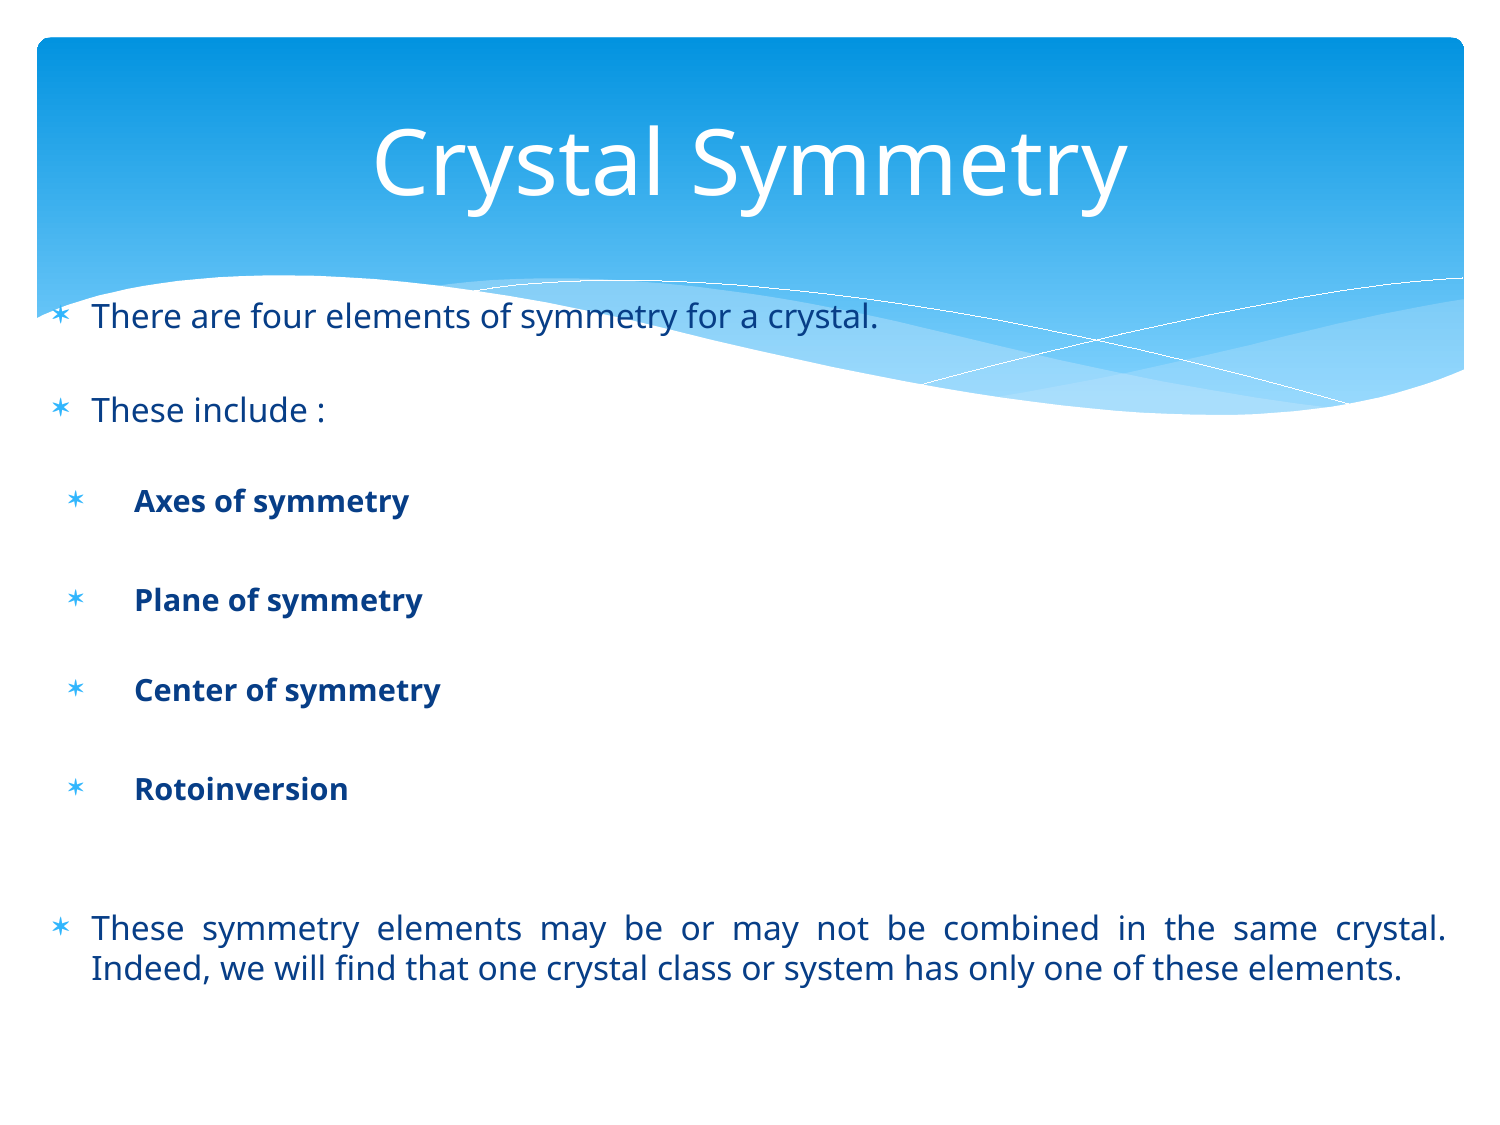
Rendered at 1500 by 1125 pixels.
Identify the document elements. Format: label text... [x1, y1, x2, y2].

list There are four elements of symmetry for a crystal. These include : Axes of symmetry Plane of symmetry Center of symmetry Rotoinversion These symmetry elements may be or may not be combined in the same crystal. Indeed, we will find that one crystal class or system has only one of these elements. [37, 287, 1463, 1005]
title Crystal Symmetry [75, 55, 1425, 261]
